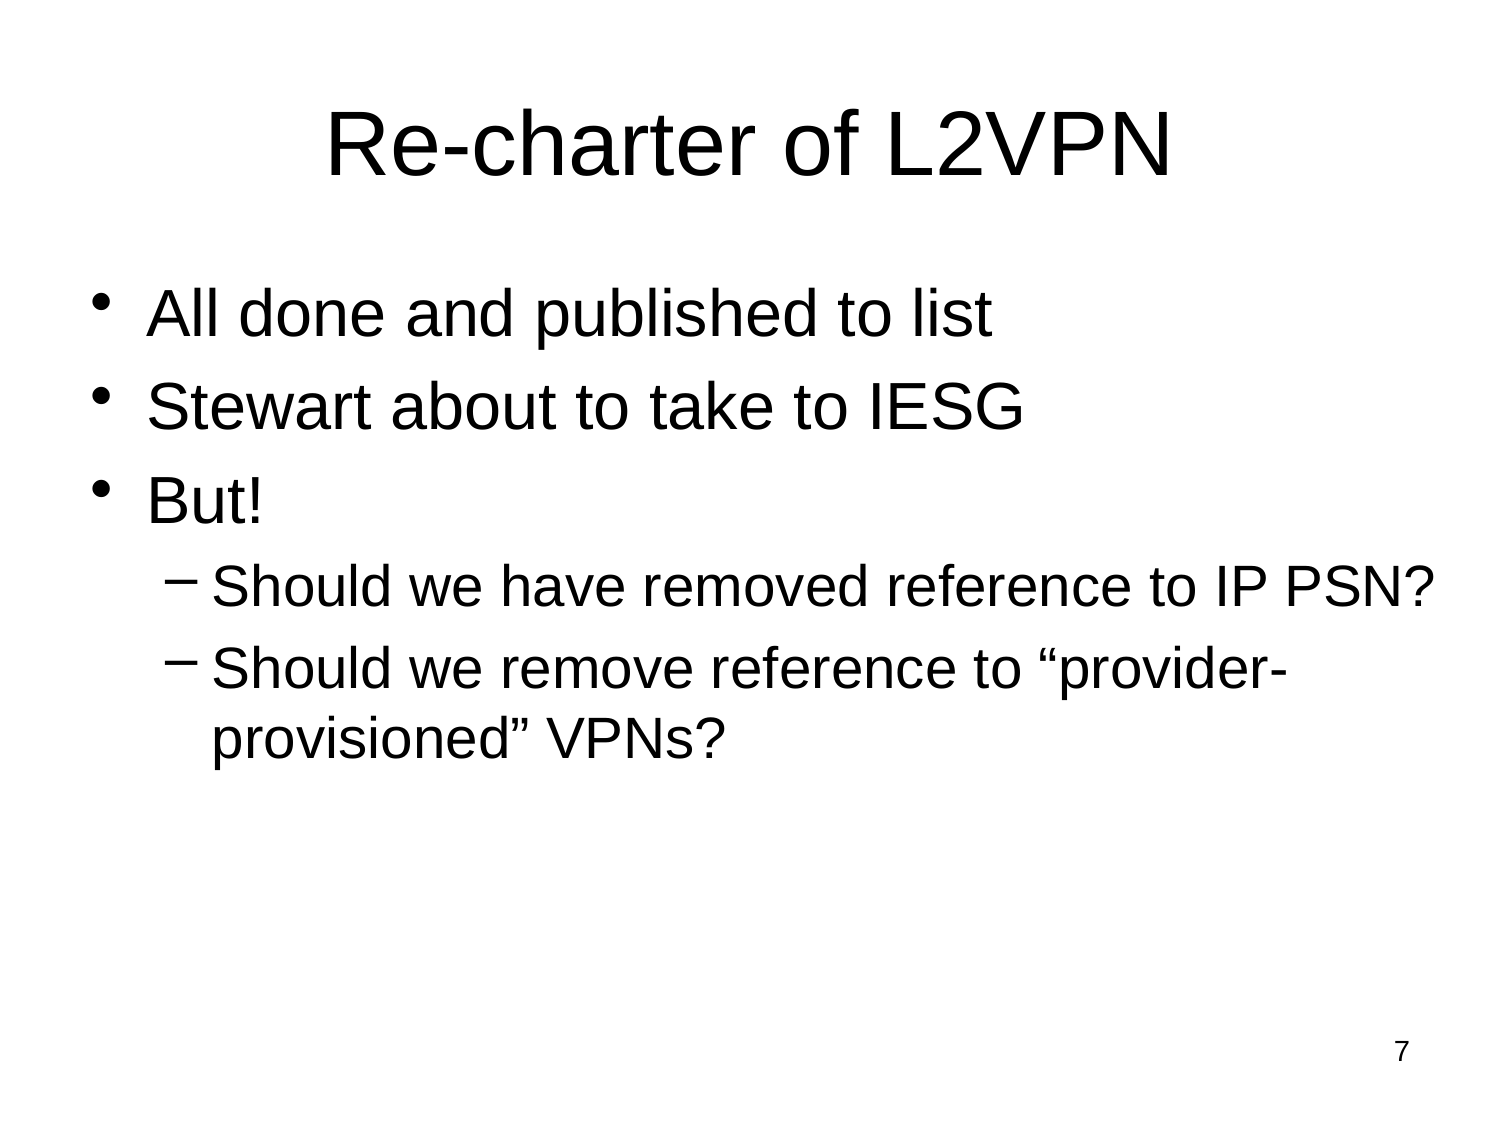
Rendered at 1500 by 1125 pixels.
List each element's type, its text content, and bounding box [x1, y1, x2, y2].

list All done and published to list Stewart about to take to IESG But! Should we have removed reference to IP PSN? Should we remove reference to “provider-provisioned” VPNs? [74, 262, 1463, 1006]
title Re-charter of L2VPN [74, 44, 1426, 233]
slide_number 7 [1074, 1024, 1426, 1103]
